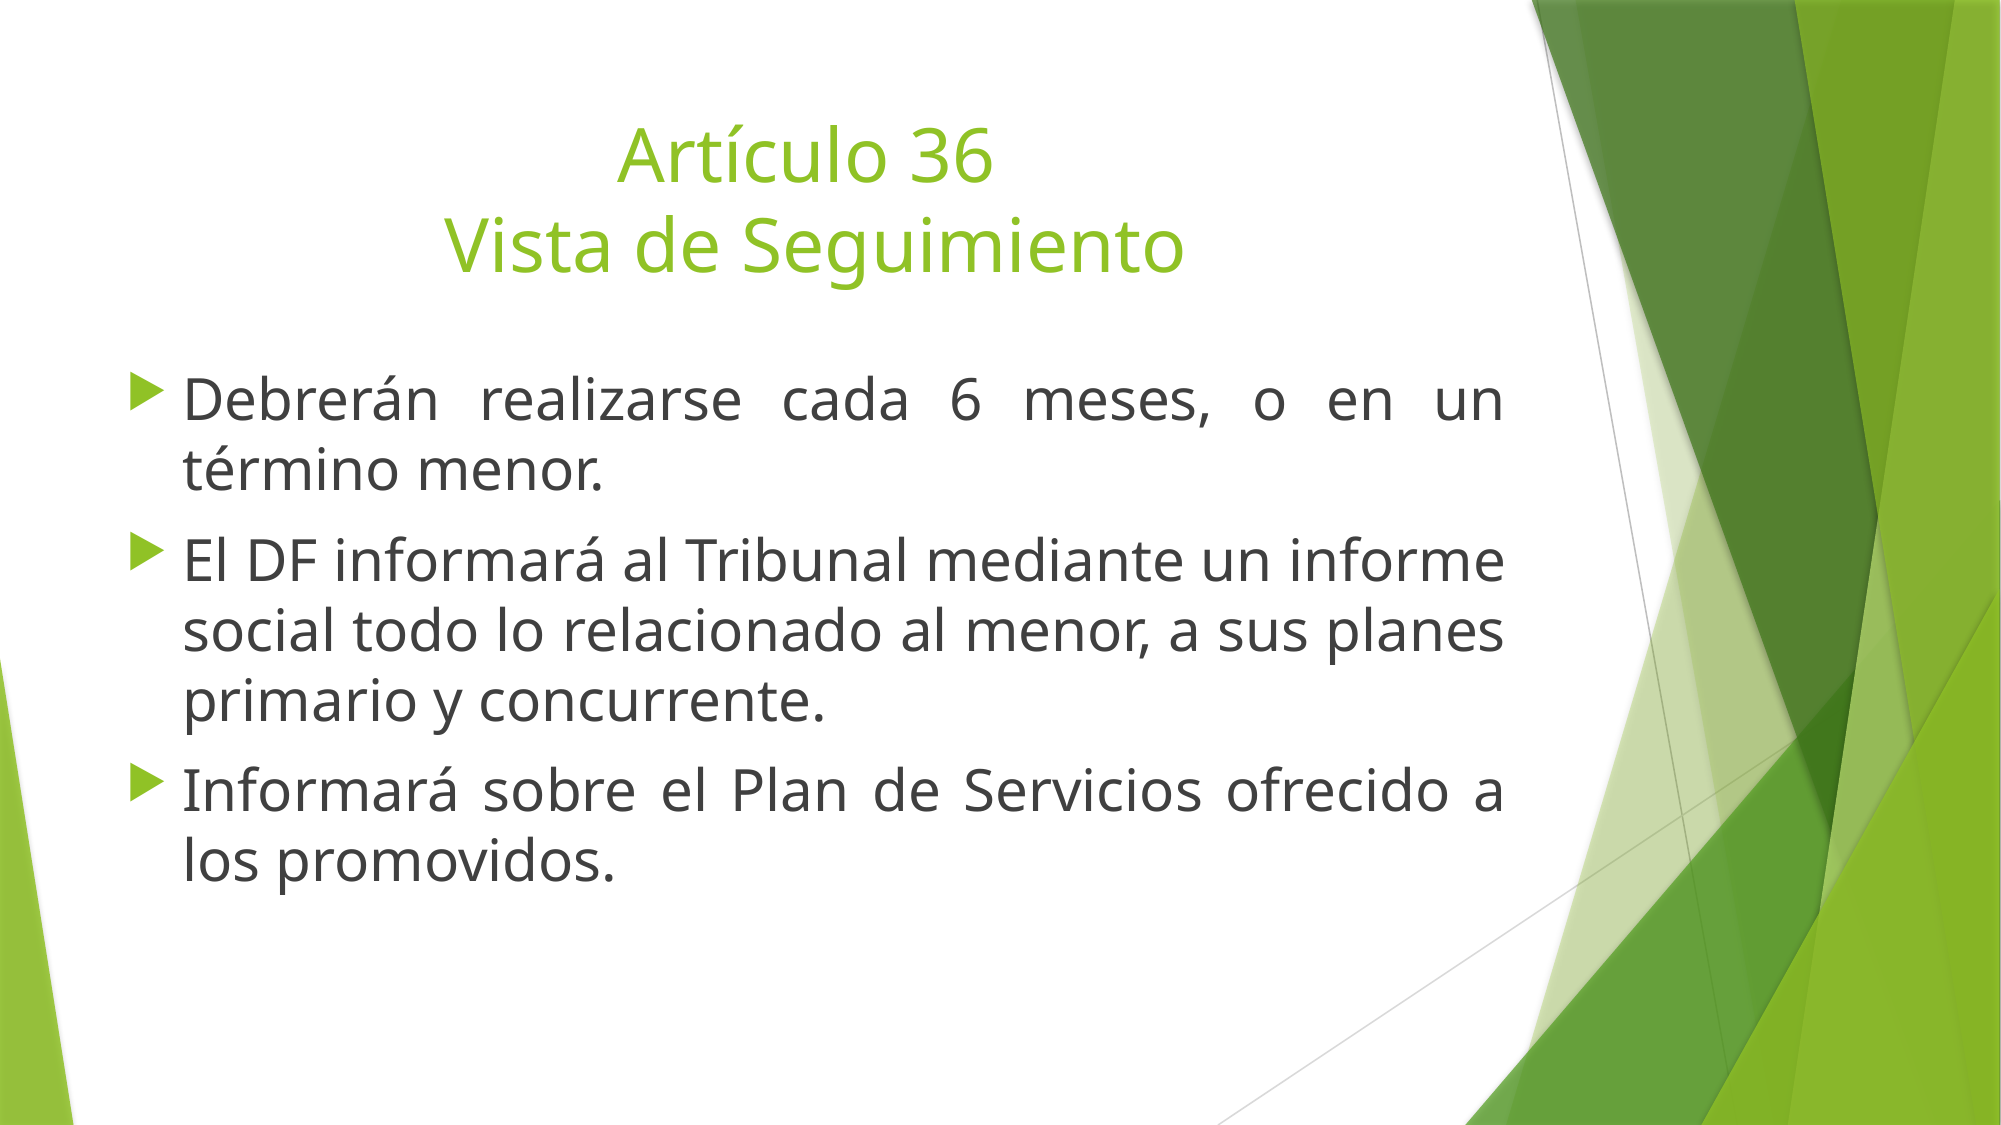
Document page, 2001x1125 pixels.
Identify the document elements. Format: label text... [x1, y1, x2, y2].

title Artículo 36 Vista de Seguimiento [111, 99, 1522, 317]
list Debrerán realizarse cada 6 meses, o en un término menor. El DF informará al Tribunal mediante un informe social todo lo relacionado al menor, a sus planes primario y concurrente. Informará sobre el Plan de Servicios ofrecido a los promovidos. [111, 354, 1522, 992]
